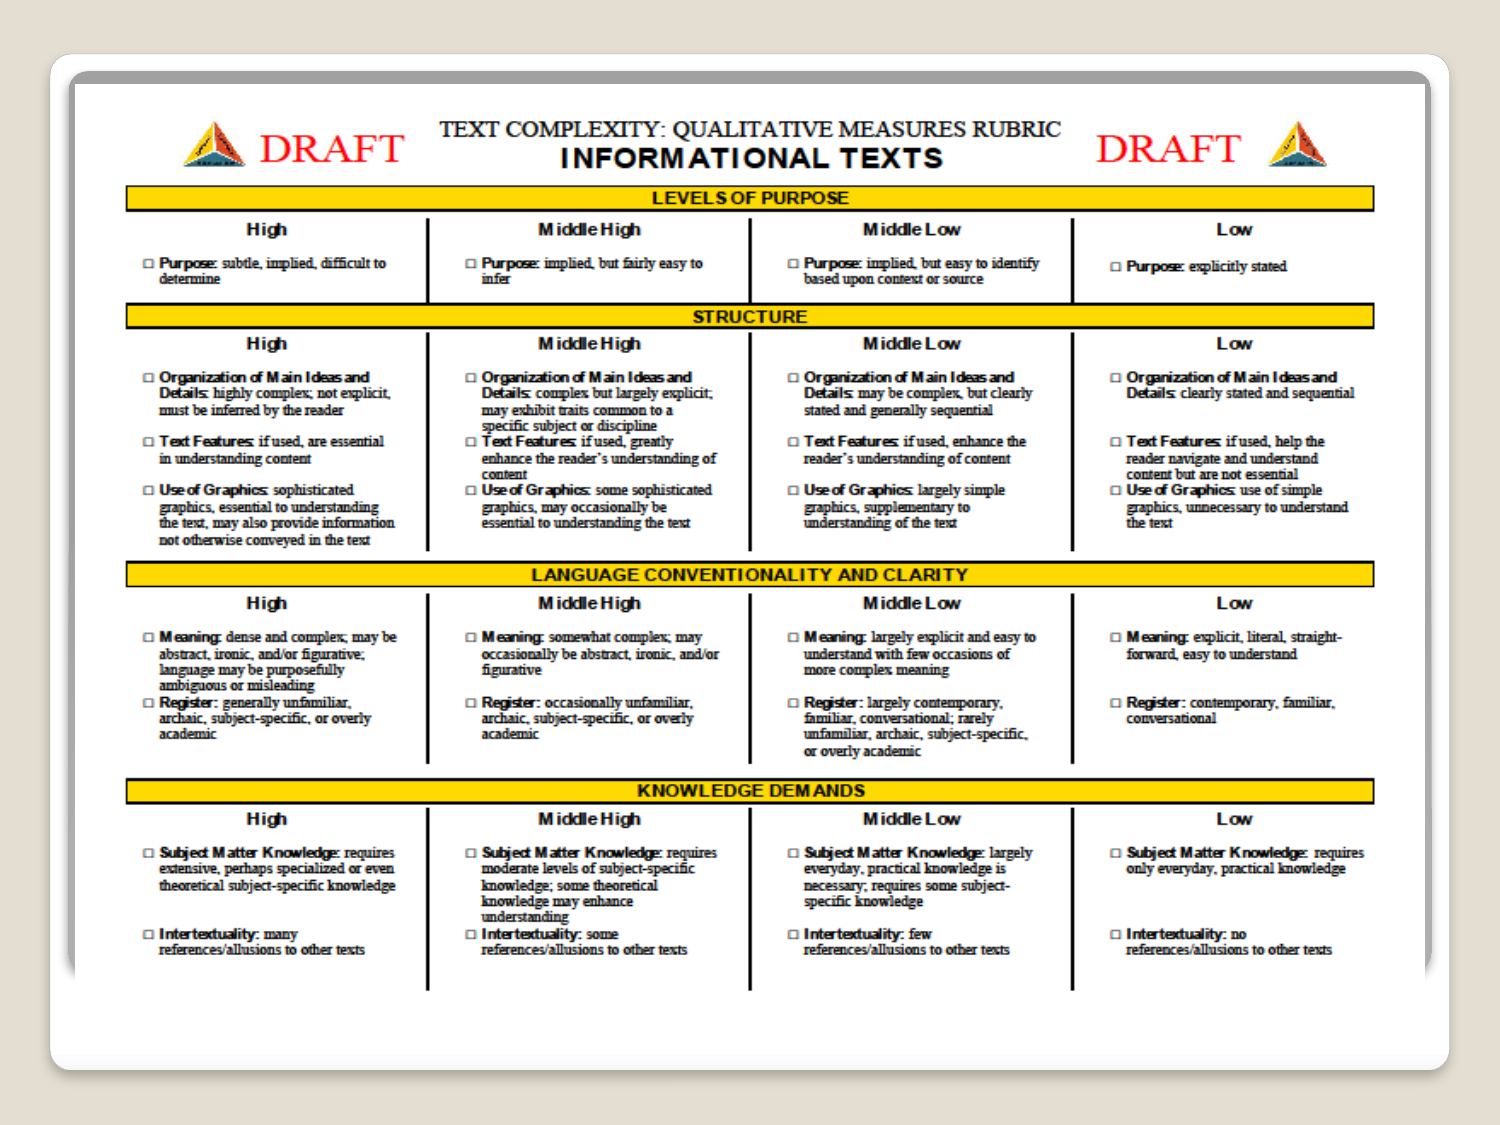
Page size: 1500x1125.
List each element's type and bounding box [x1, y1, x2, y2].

text_box [74, 84, 1426, 1041]
